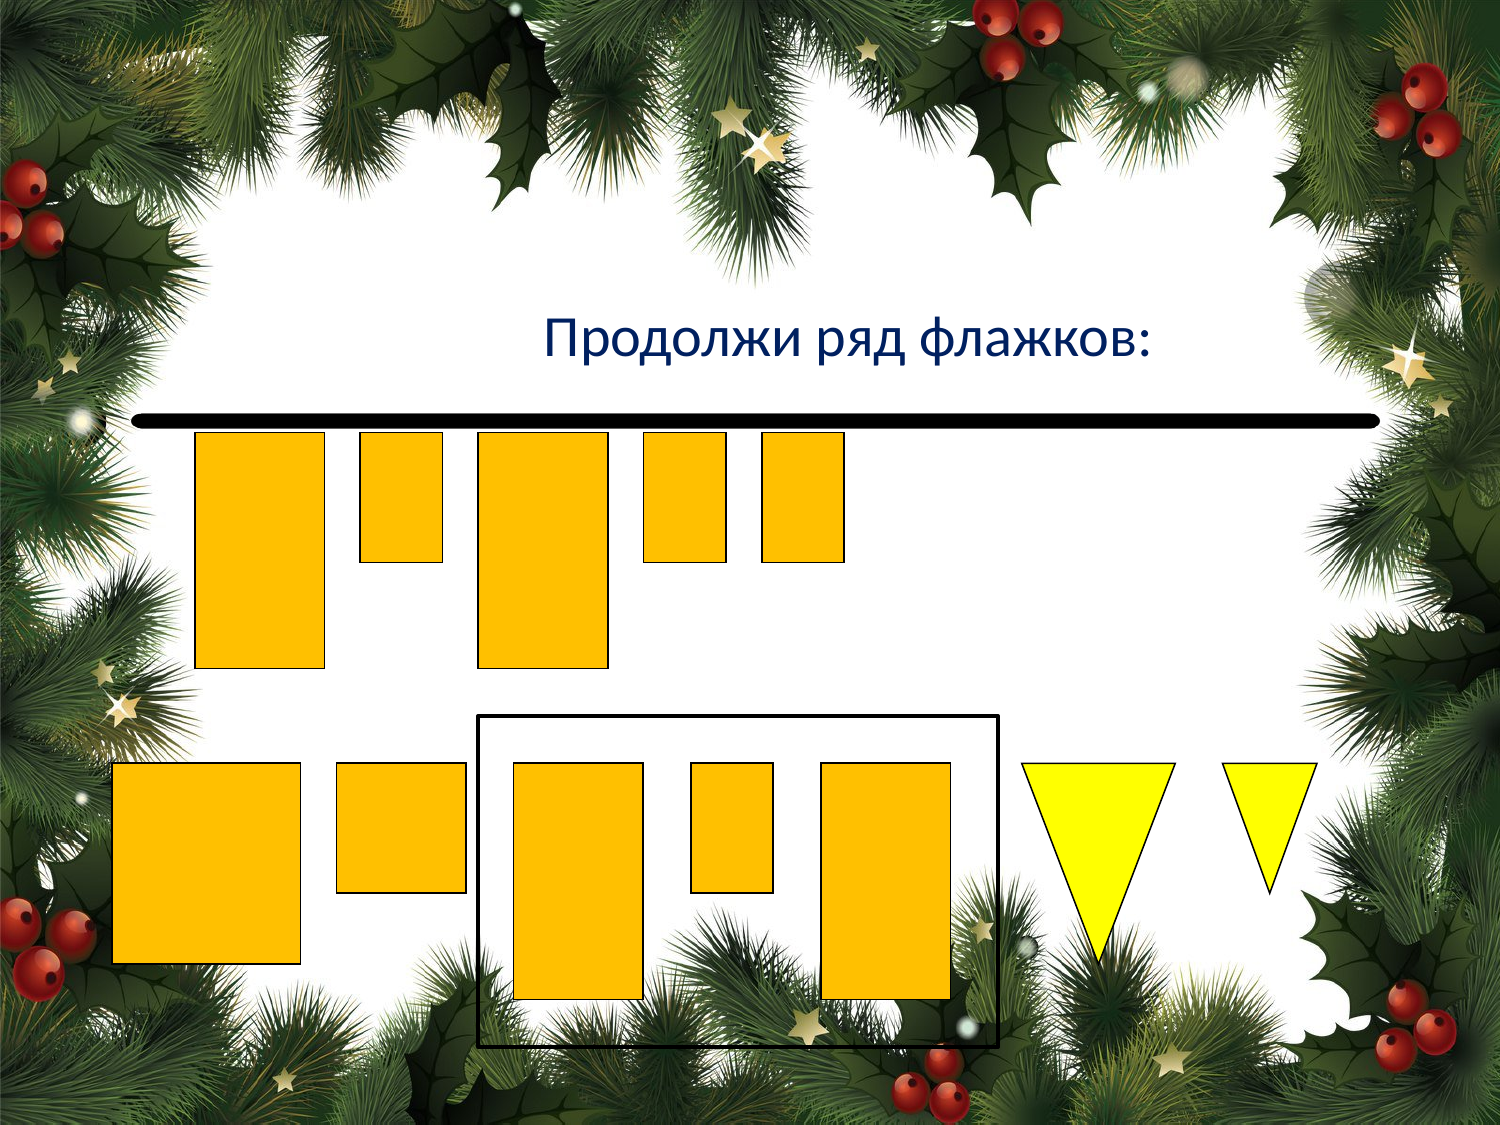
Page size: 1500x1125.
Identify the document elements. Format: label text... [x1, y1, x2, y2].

text_box Продолжи ряд флажков: [528, 290, 1169, 376]
text_box [478, 465, 608, 669]
picture [0, 0, 1500, 1125]
text_box [761, 465, 845, 563]
text_box [112, 763, 301, 964]
text_box [643, 465, 726, 563]
text_box [336, 763, 467, 894]
text_box [476, 714, 1000, 1049]
text_box [194, 465, 325, 669]
text_box [1021, 763, 1176, 965]
text_box [1222, 763, 1317, 894]
text_box [360, 465, 443, 563]
